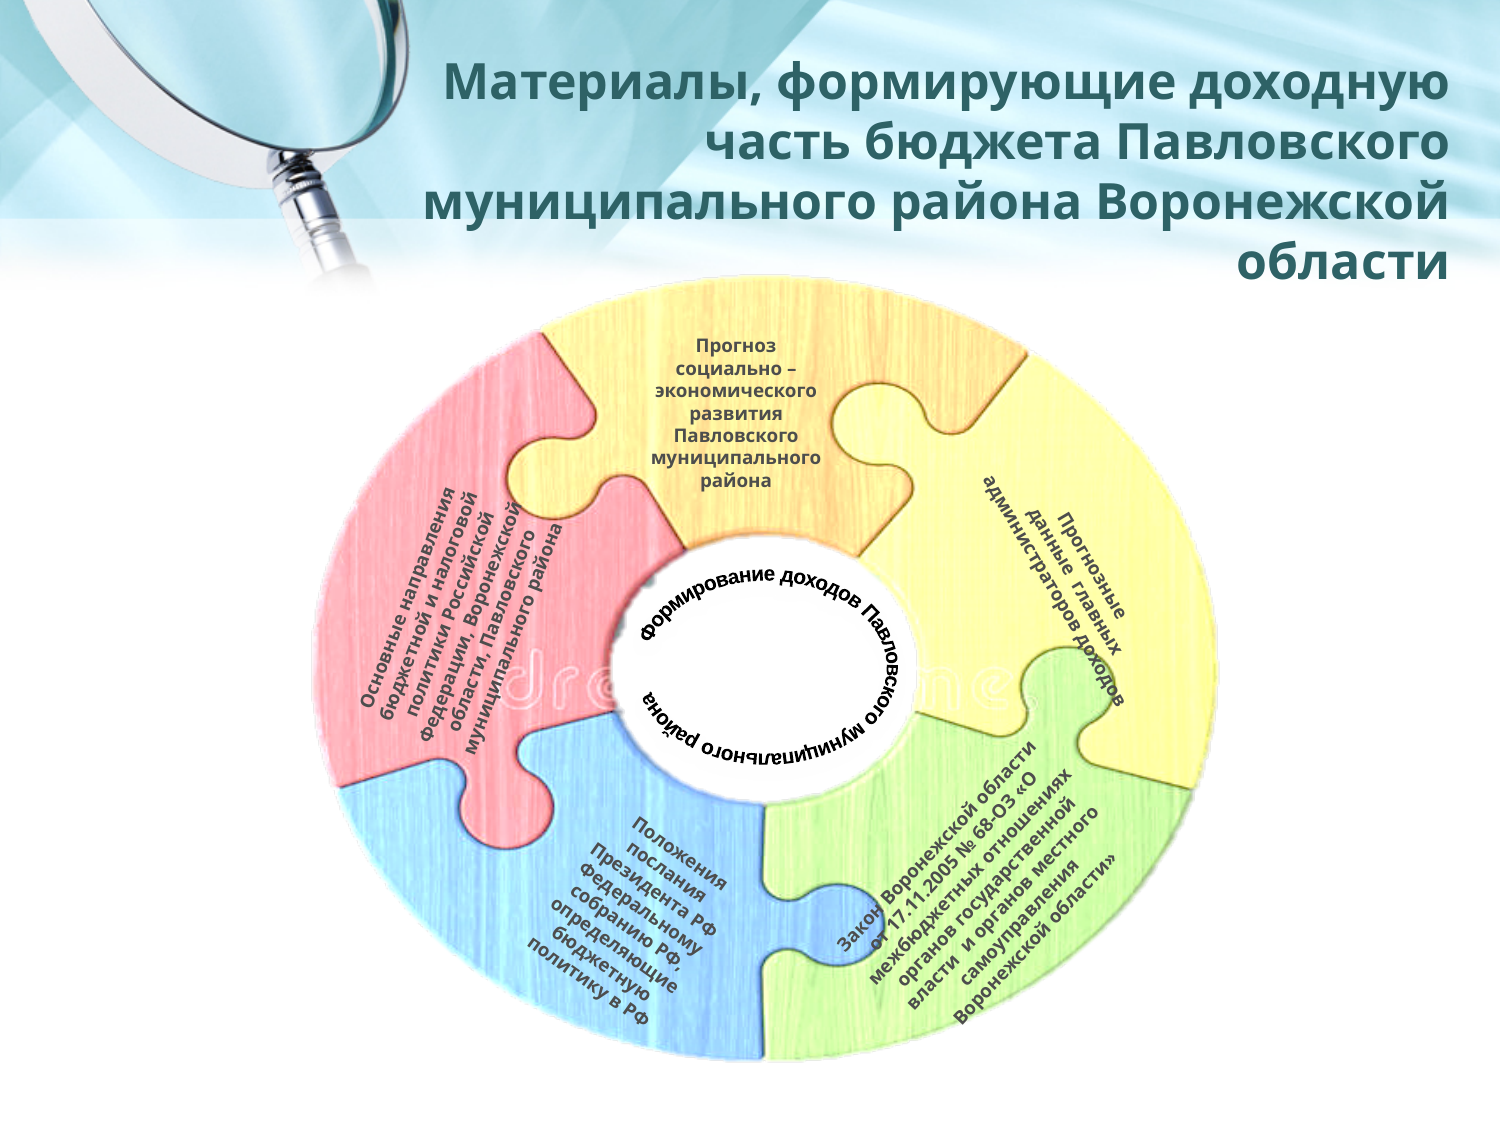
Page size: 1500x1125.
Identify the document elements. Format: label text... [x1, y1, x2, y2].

text_box Материалы, формирующие доходную часть бюджета Павловского муниципального района Воронежской области [383, 42, 1466, 207]
picture [0, 0, 1500, 1125]
